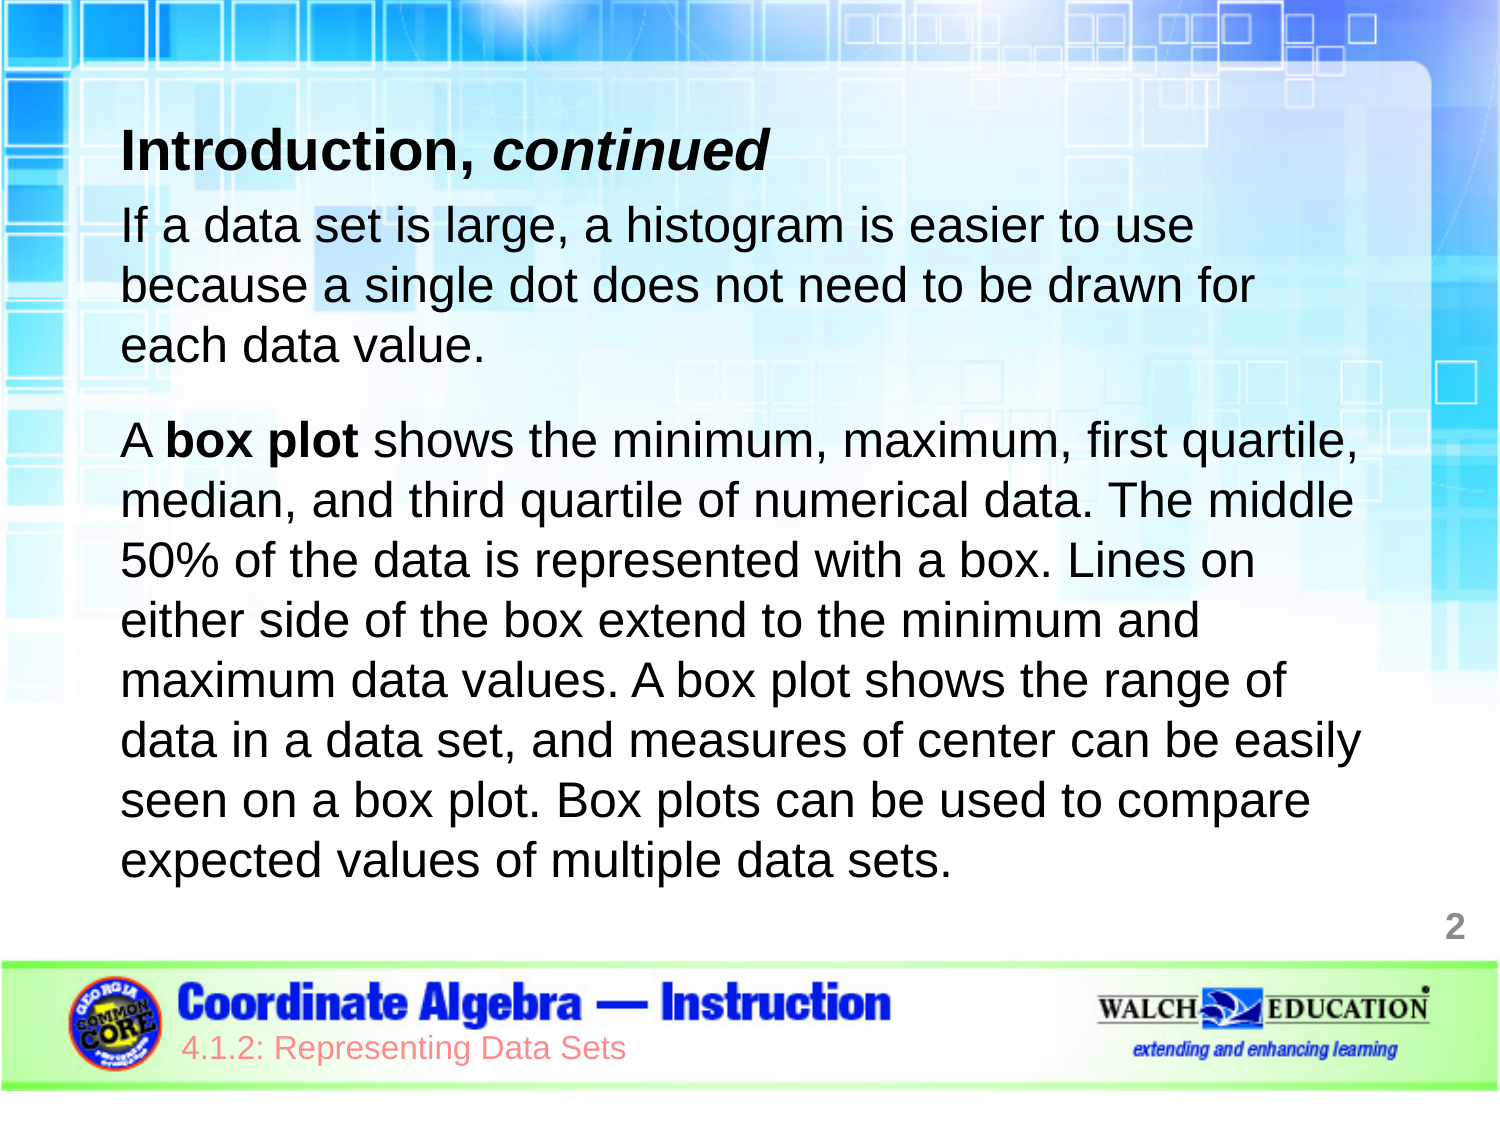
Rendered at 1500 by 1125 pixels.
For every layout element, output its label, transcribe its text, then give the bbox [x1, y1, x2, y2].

picture [1, 0, 1500, 1091]
subtitle Introduction, continued If a data set is large, a histogram is easier to use because a single dot does not need to be drawn for each data value. A box plot shows the minimum, maximum, first quartile, median, and third quartile of numerical data. The middle 50% of the data is represented with a box. Lines on either side of the box extend to the minimum and maximum data values. A box plot shows the range of data in a data set, and measures of center can be easily seen on a box plot. Box plots can be used to compare expected values of multiple data sets. [105, 105, 1394, 925]
footer 4.1.2: Representing Data Sets [166, 1024, 1080, 1069]
slide_number 2 [1361, 901, 1481, 949]
